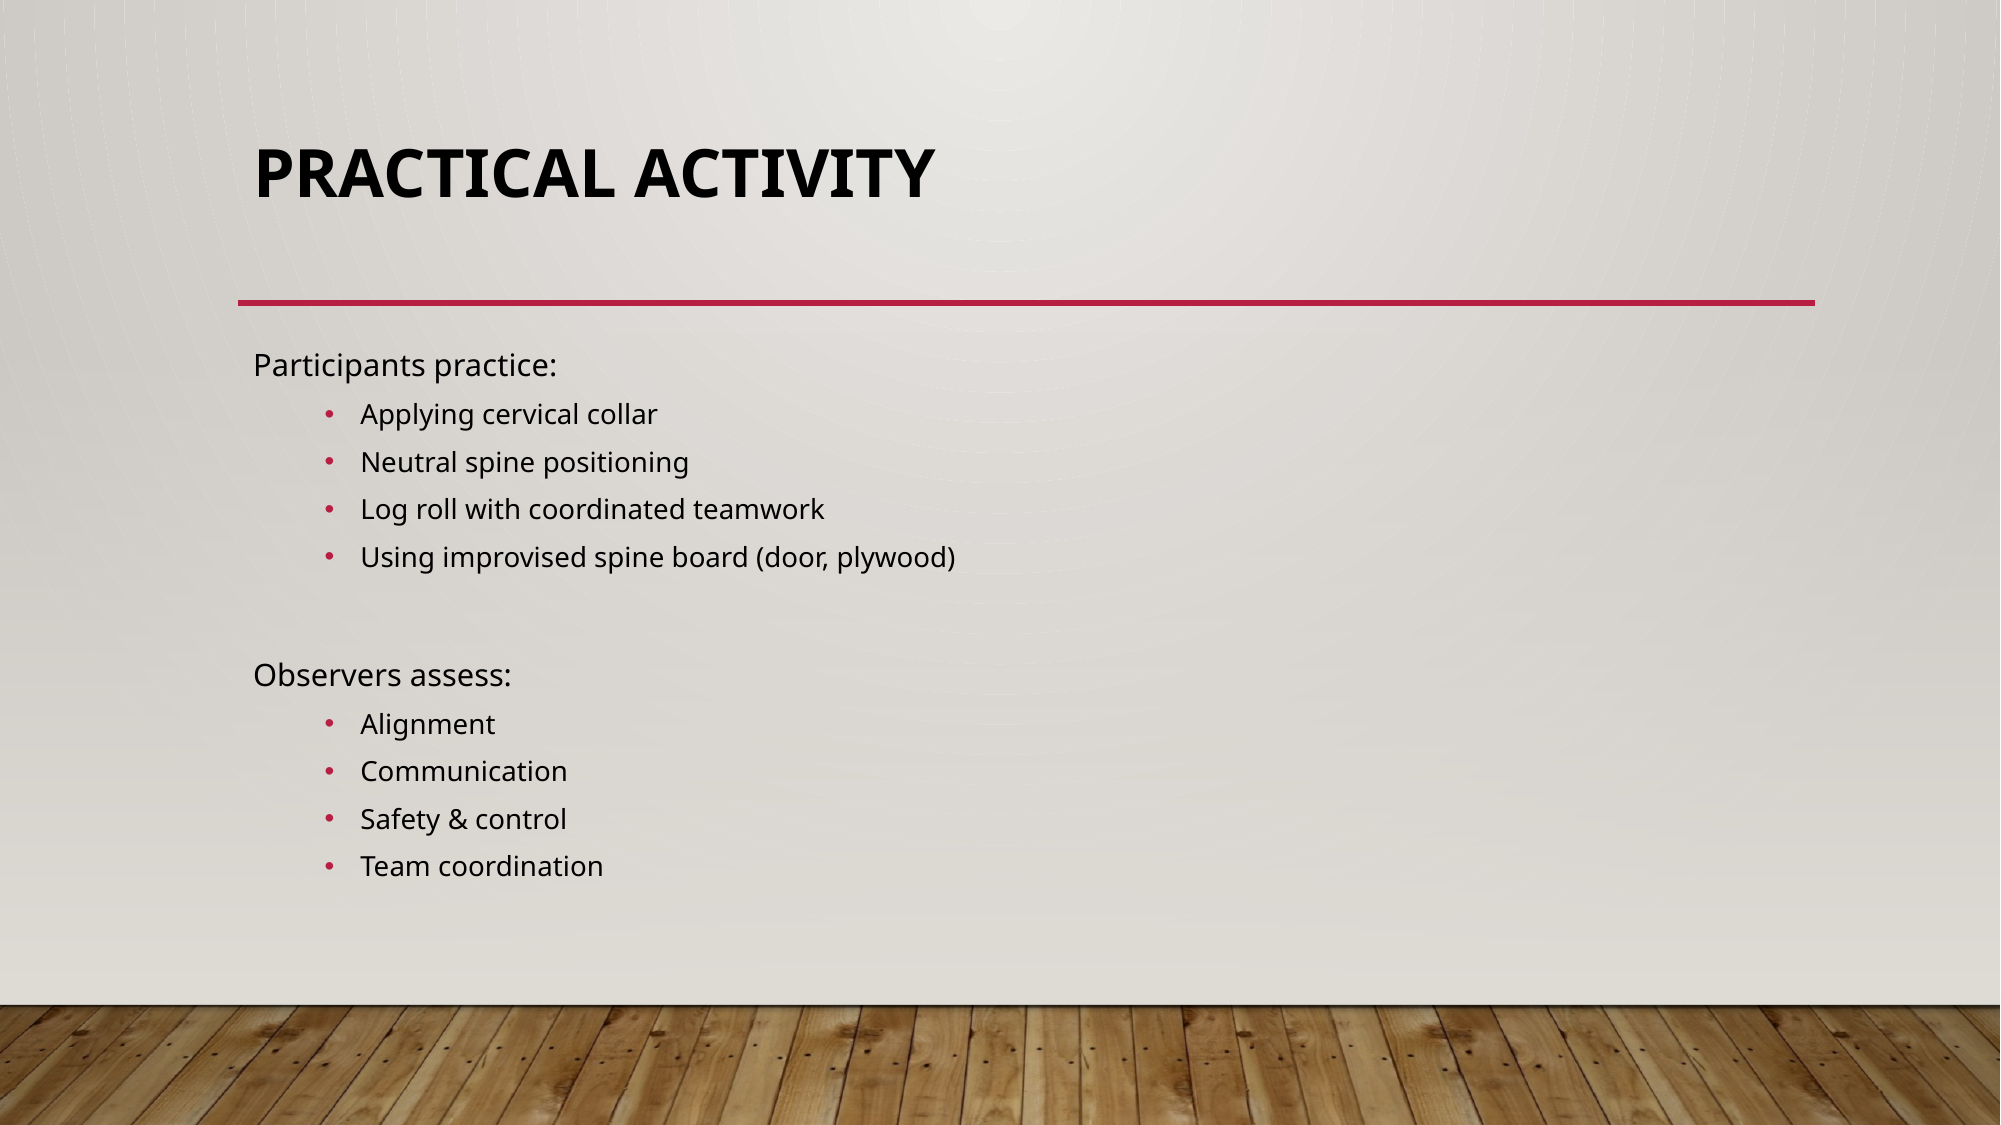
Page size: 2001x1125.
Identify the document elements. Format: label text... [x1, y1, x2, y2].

picture [0, 1005, 2000, 1125]
title Practical Activity [238, 131, 1814, 305]
list Participants practice: Applying cervical collar Neutral spine positioning Log roll with coordinated teamwork Using improvised spine board (door, plywood) Observers assess: Alignment Communication Safety & control Team coordination [238, 330, 1814, 897]
